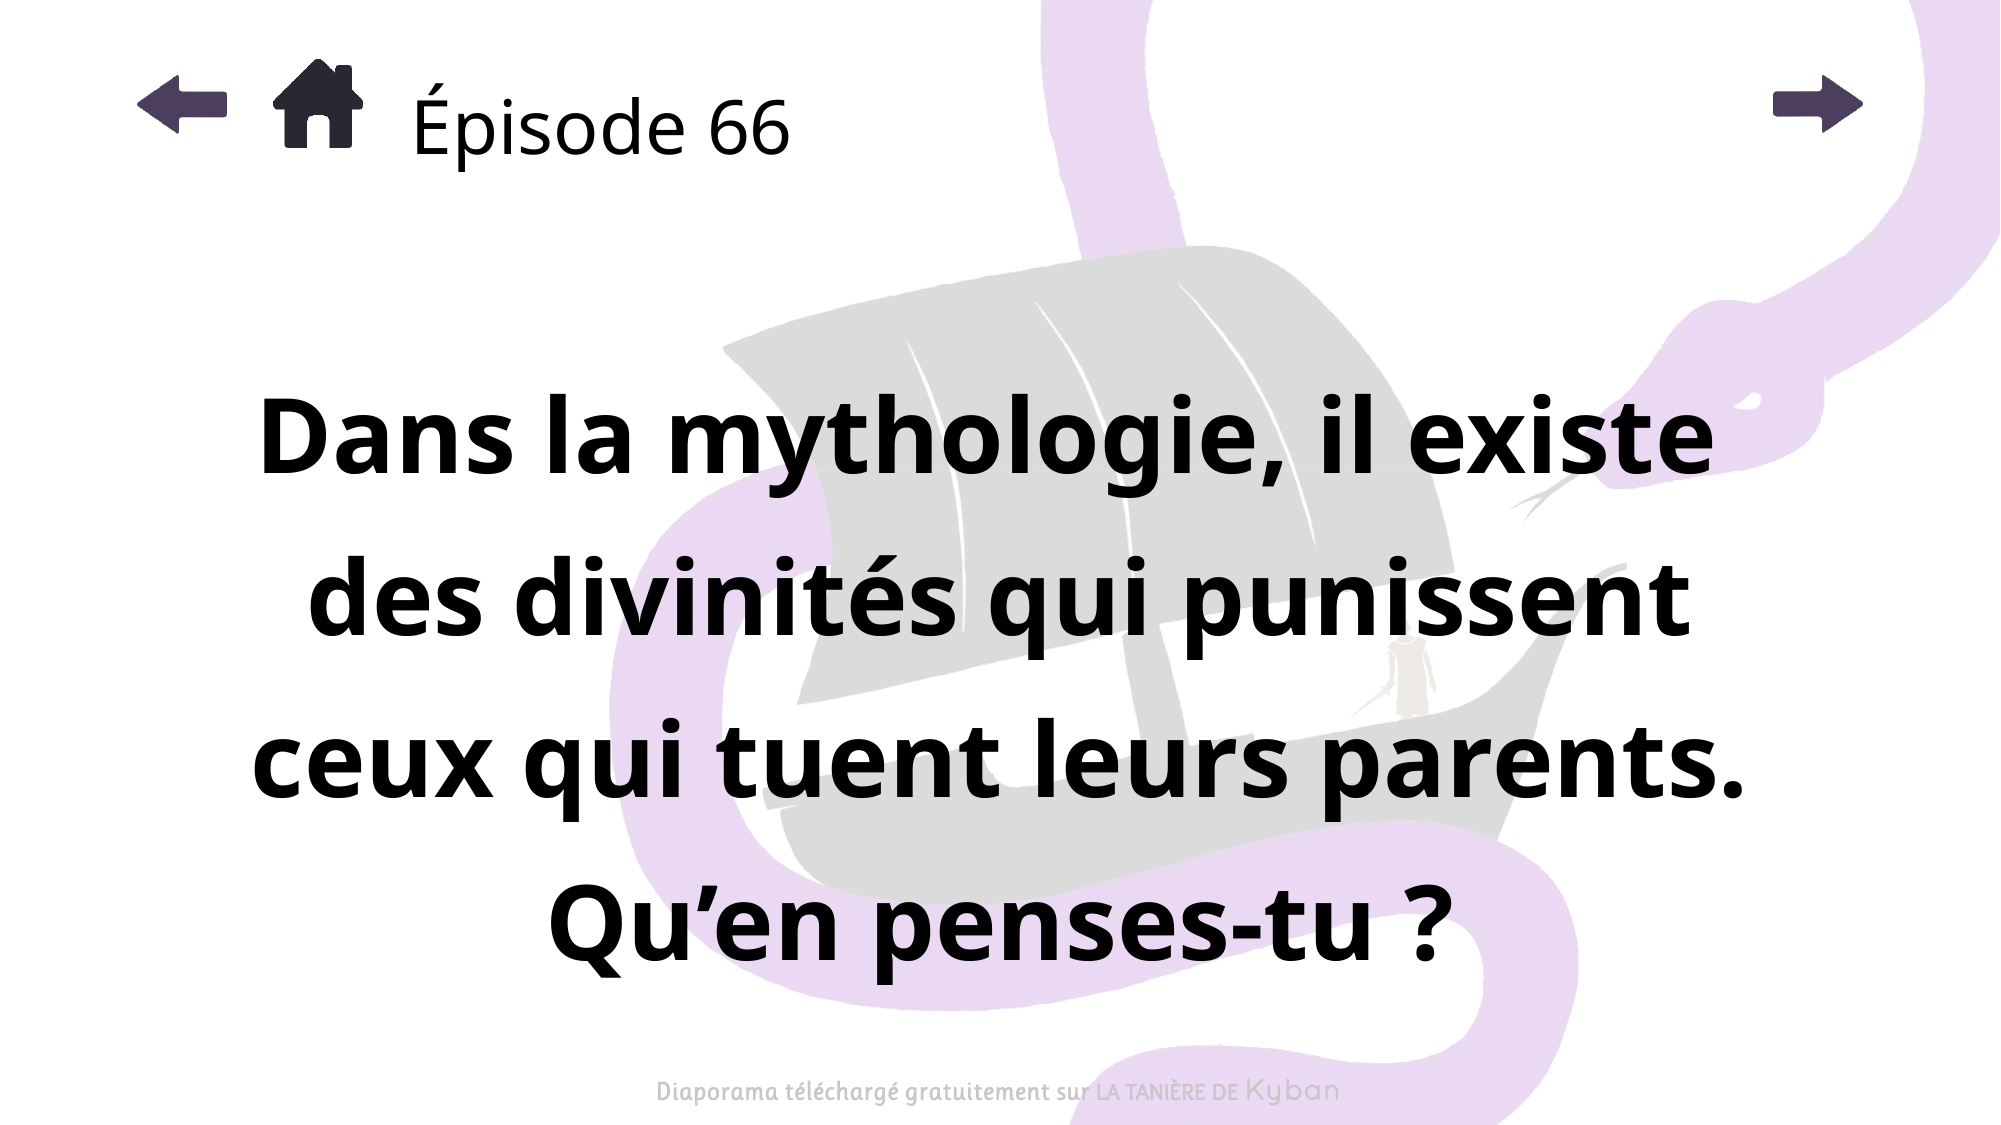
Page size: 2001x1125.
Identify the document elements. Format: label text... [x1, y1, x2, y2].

title Épisode 66 [395, 59, 1863, 202]
list Dans la mythologie, il existe des divinités qui punissent ceux qui tuent leurs parents. Qu’en penses-tu ? [137, 299, 1863, 1014]
picture [0, 0, 2001, 1125]
